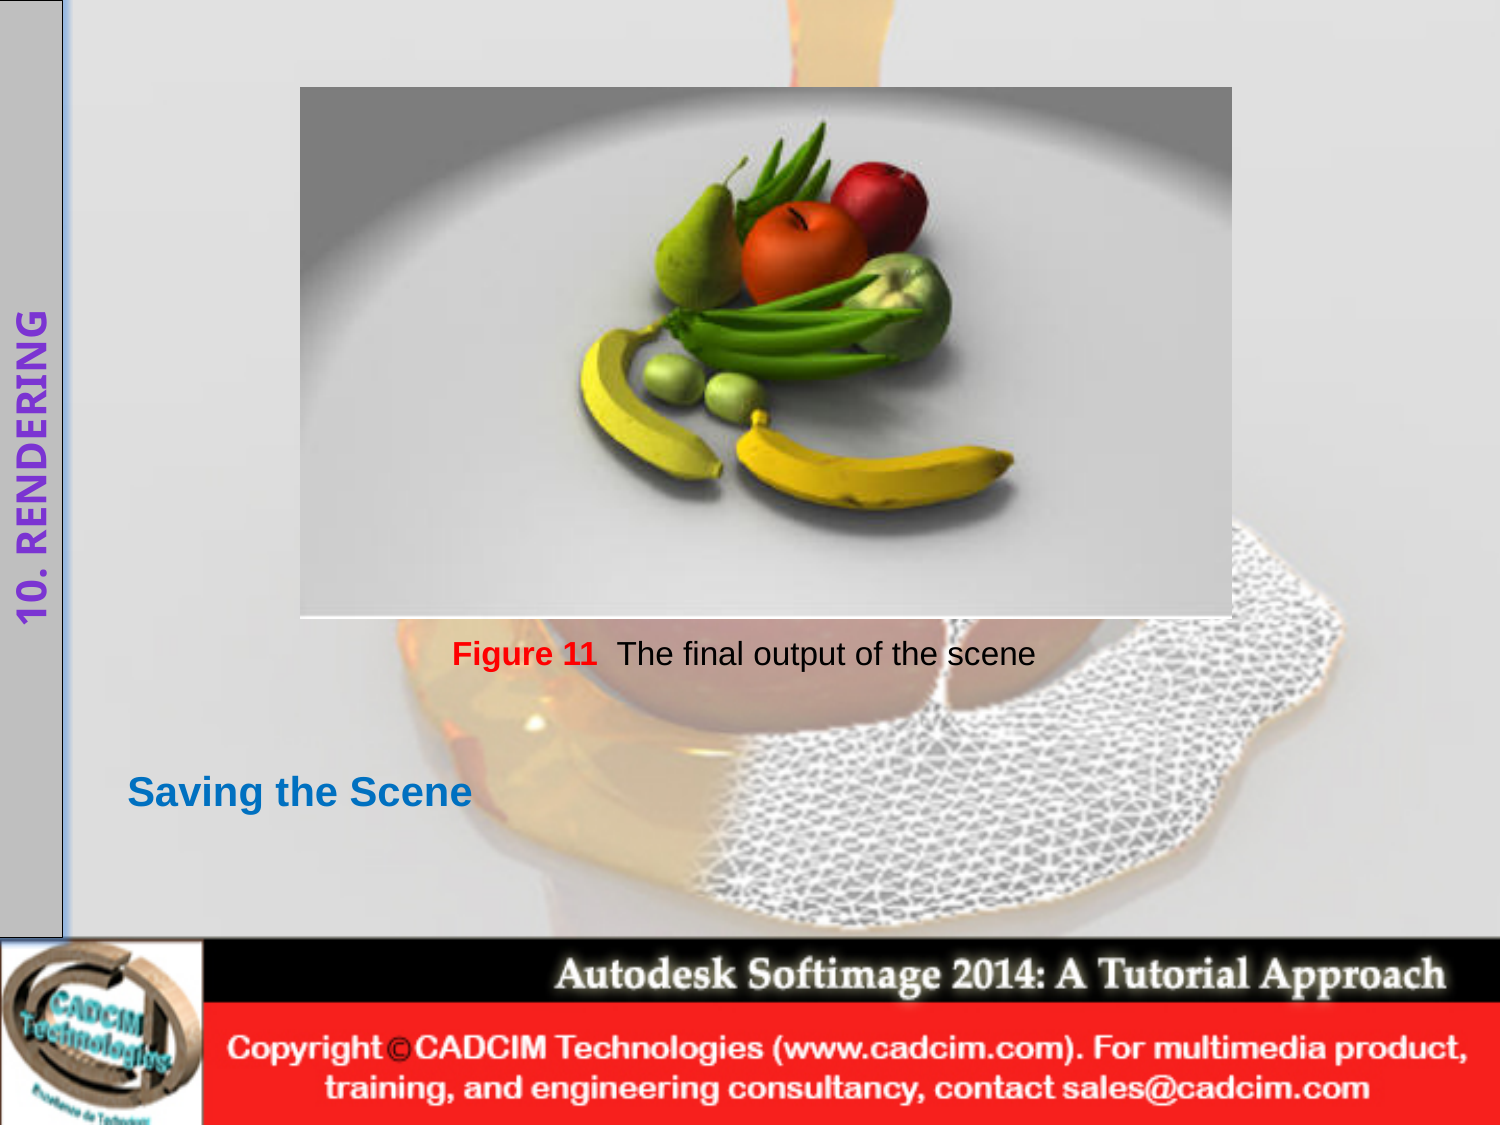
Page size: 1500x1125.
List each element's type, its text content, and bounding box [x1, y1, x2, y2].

text_box Figure 11 The final output of the scene [437, 627, 1188, 680]
text_box Saving the Scene [112, 712, 863, 823]
picture [0, 0, 1500, 1125]
